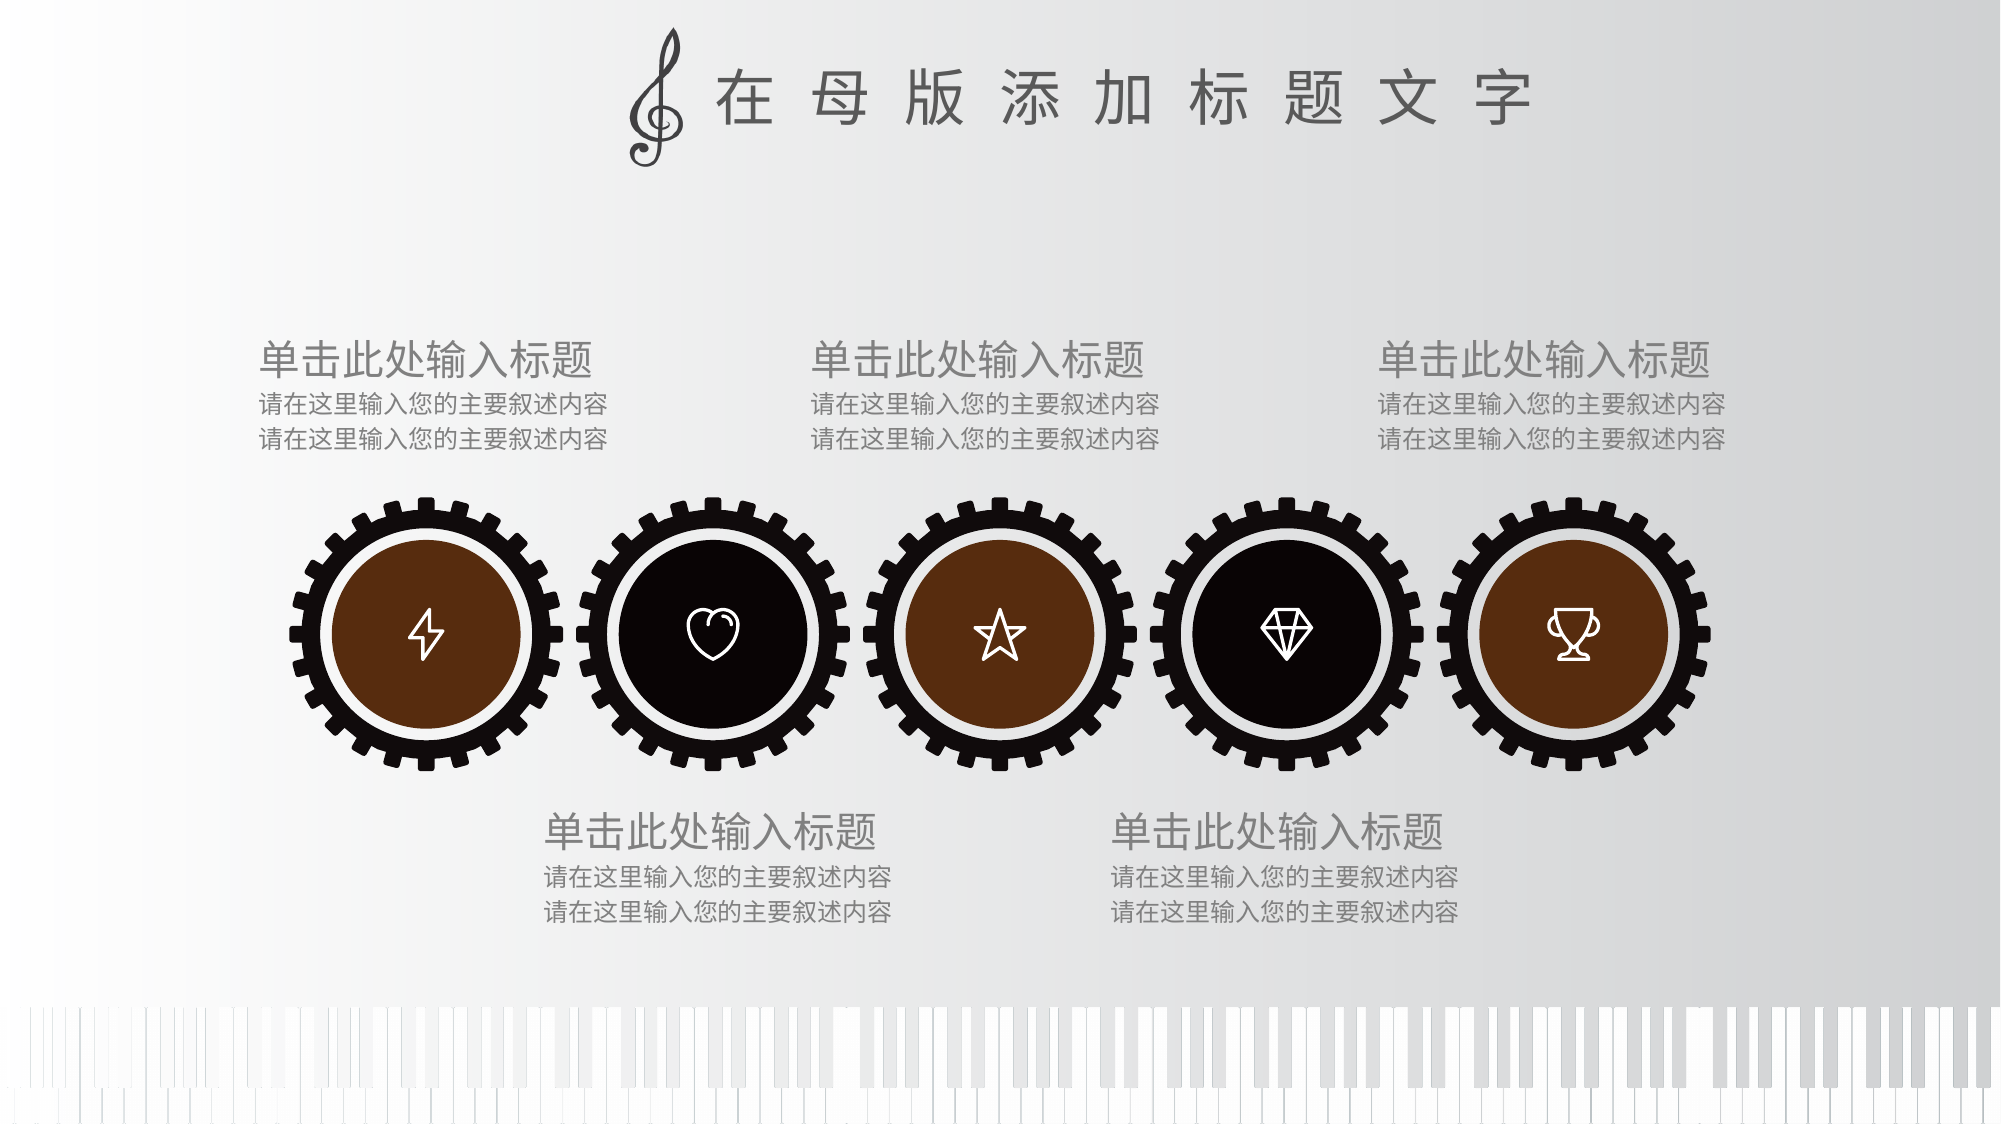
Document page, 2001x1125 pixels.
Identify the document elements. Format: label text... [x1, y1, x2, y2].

picture [0, 0, 2001, 1124]
text_box 单击此处输入标题 请在这里输入您的主要叙述内容 请在这里输入您的主要叙述内容 [528, 798, 969, 934]
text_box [1436, 497, 1711, 772]
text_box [1149, 497, 1424, 772]
text_box 单击此处输入标题 请在这里输入您的主要叙述内容 请在这里输入您的主要叙述内容 [1362, 326, 1803, 462]
text_box 单击此处输入标题 请在这里输入您的主要叙述内容 请在这里输入您的主要叙述内容 [795, 326, 1237, 462]
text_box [862, 497, 1137, 772]
text_box 单击此处输入标题 请在这里输入您的主要叙述内容 请在这里输入您的主要叙述内容 [243, 326, 685, 462]
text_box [576, 497, 850, 772]
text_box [289, 497, 564, 772]
text_box 单击此处输入标题 请在这里输入您的主要叙述内容 请在这里输入您的主要叙述内容 [1095, 798, 1536, 934]
